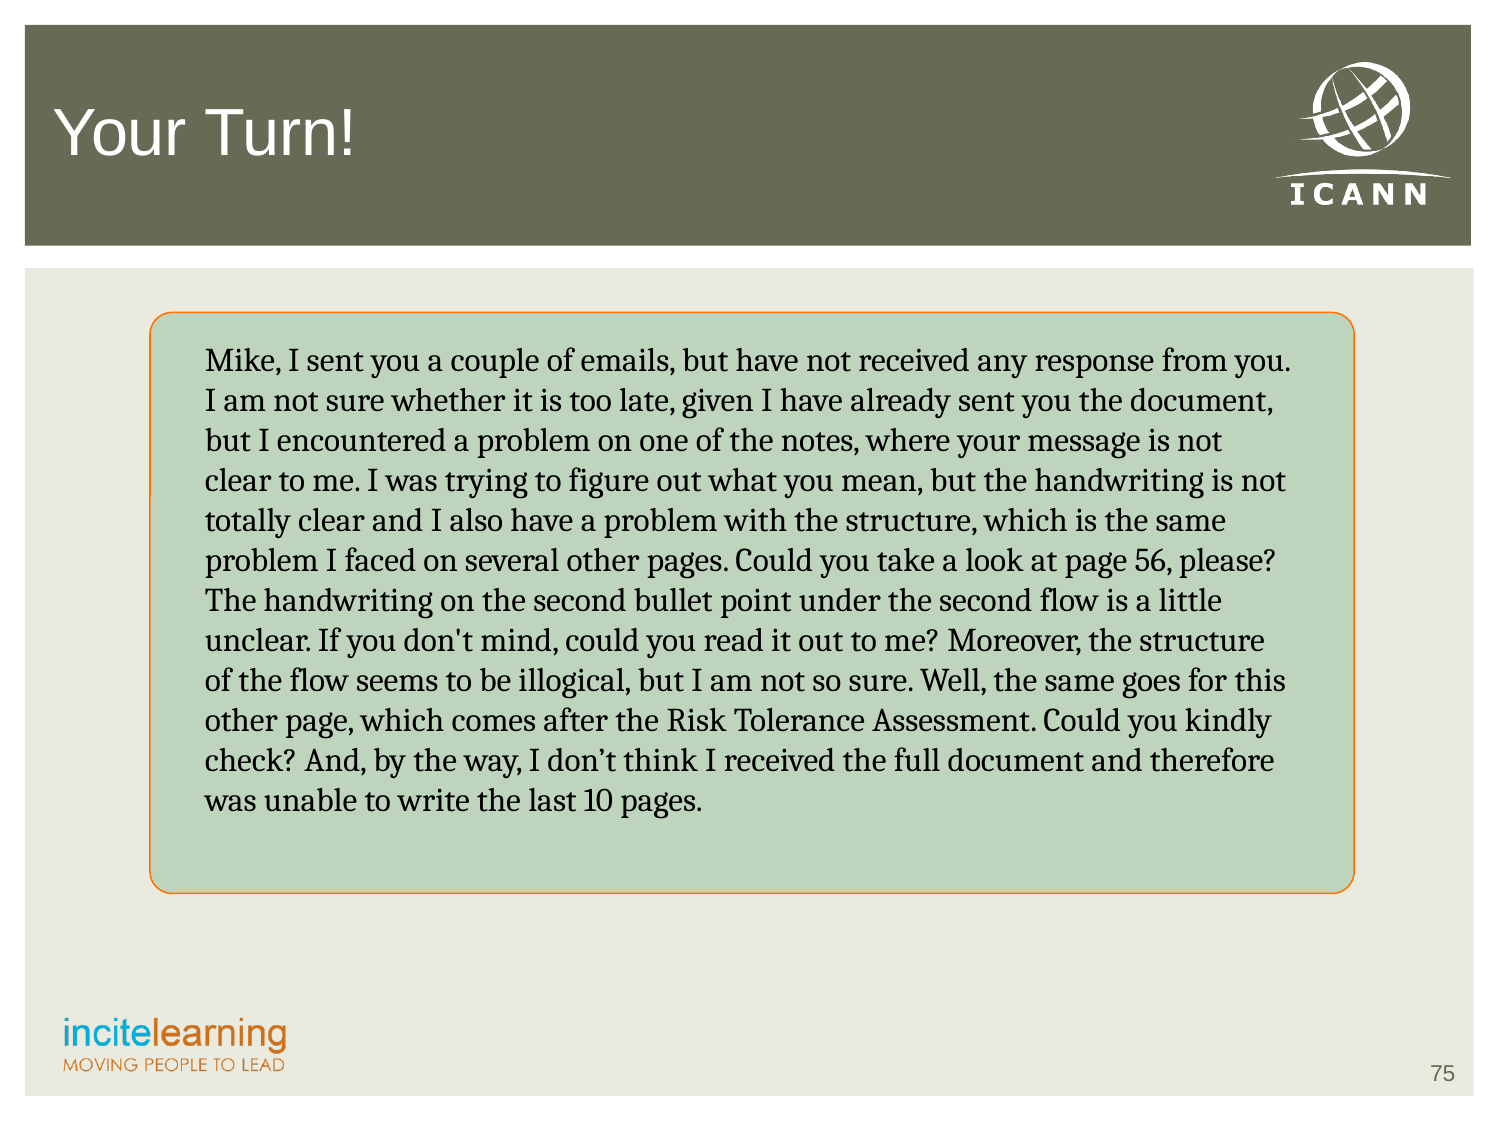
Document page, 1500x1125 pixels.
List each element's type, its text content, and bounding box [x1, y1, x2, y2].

title Your Turn! [37, 62, 1461, 196]
text_box Mike, I sent you a couple of emails, but have not received any response from you. I am not sure whether it is too late, given I have already sent you the document, but I encountered a problem on one of the notes, where your message is not clear to me. I was trying to figure out what you mean, but the handwriting is not totally clear and I also have a problem with the structure, which is the same problem I faced on several other pages. Could you take a look at page 56, please? The handwriting on the second bullet point under the second flow is a little unclear. If you don't mind, could you read it out to me? Moreover, the structure of the flow seems to be illogical, but I am not so sure. Well, the same goes for this other page, which comes after the Risk Tolerance Assessment. Could you kindly check? And, by the way, I don’t think I received the full document and therefore was unable to write the last 10 pages. [204, 338, 1295, 818]
slide_number 75 [1373, 1048, 1472, 1097]
text_box [149, 312, 1355, 894]
picture [62, 1012, 288, 1076]
picture [1273, 196, 1453, 205]
